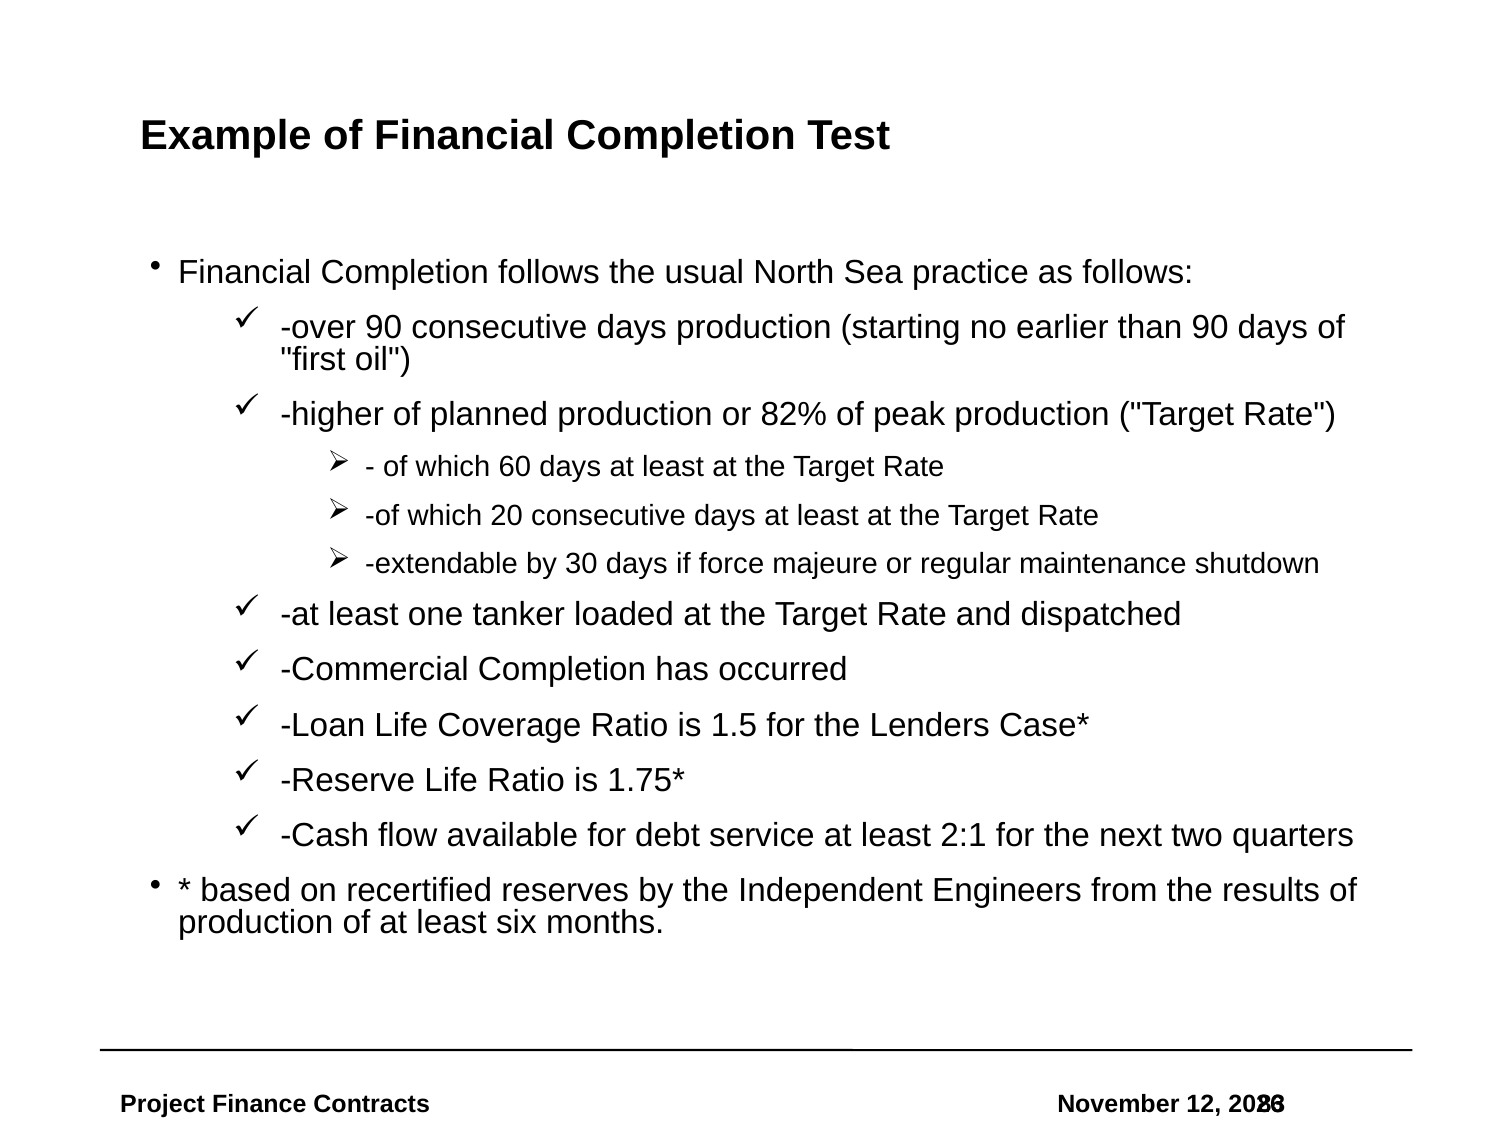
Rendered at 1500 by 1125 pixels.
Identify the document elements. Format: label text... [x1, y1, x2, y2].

list Financial Completion follows the usual North Sea practice as follows: -over 90 consecutive days production (starting no earlier than 90 days of "first oil") -higher of planned production or 82% of peak production ("Target Rate") - of which 60 days at least at the Target Rate -of which 20 consecutive days at least at the Target Rate -extendable by 30 days if force majeure or regular maintenance shutdown -at least one tanker loaded at the Target Rate and dispatched -Commercial Completion has occurred -Loan Life Coverage Ratio is 1.5 for the Lenders Case* -Reserve Life Ratio is 1.75* -Cash flow available for debt service at least 2:1 for the next two quarters * based on recertified reserves by the Independent Engineers from the results of production of at least six months. [124, 249, 1376, 1001]
title Example of Financial Completion Test [124, 99, 1288, 226]
